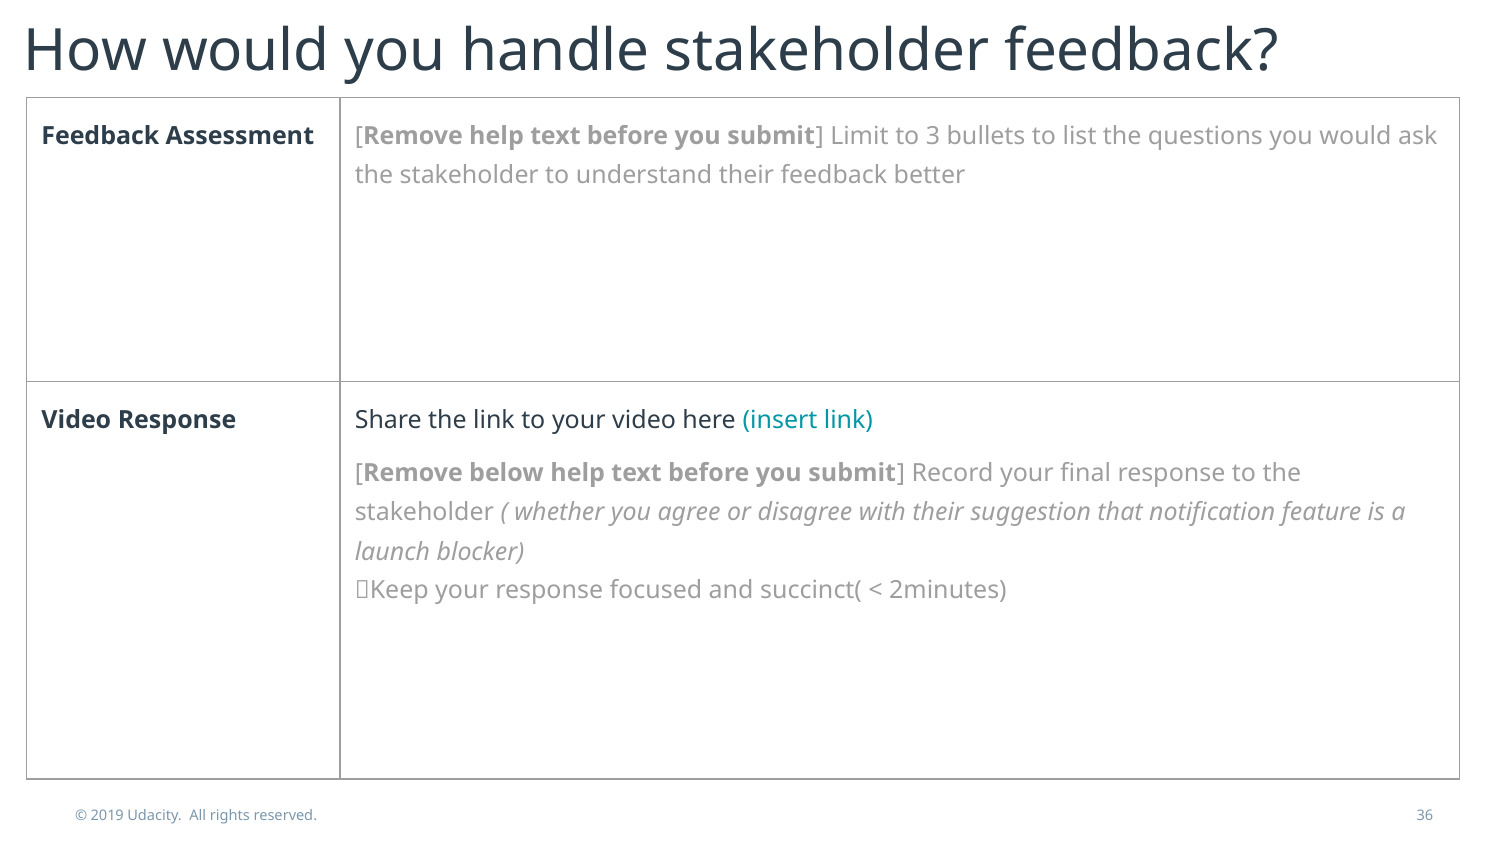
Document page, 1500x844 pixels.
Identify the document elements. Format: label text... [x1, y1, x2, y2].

slide_number ‹#› [1416, 806, 1434, 826]
list © 2019 Udacity. All rights reserved. [75, 806, 725, 826]
table_header Feedback Assessment [27, 98, 339, 381]
table_cell Video Response [27, 382, 339, 778]
table_cell Share the link to your video here (insert link) [Remove below help text before you submit] Record your final response to the stakeholder ( whether you agree or disagree with their suggestion that notification feature is a launch blocker) 💡Keep your response focused and succinct( < 2minutes) [341, 382, 1459, 778]
table_header [Remove help text before you submit] Limit to 3 bullets to list the questions you would ask the stakeholder to understand their feedback better [341, 98, 1459, 381]
title How would you handle stakeholder feedback? [23, 12, 1457, 90]
